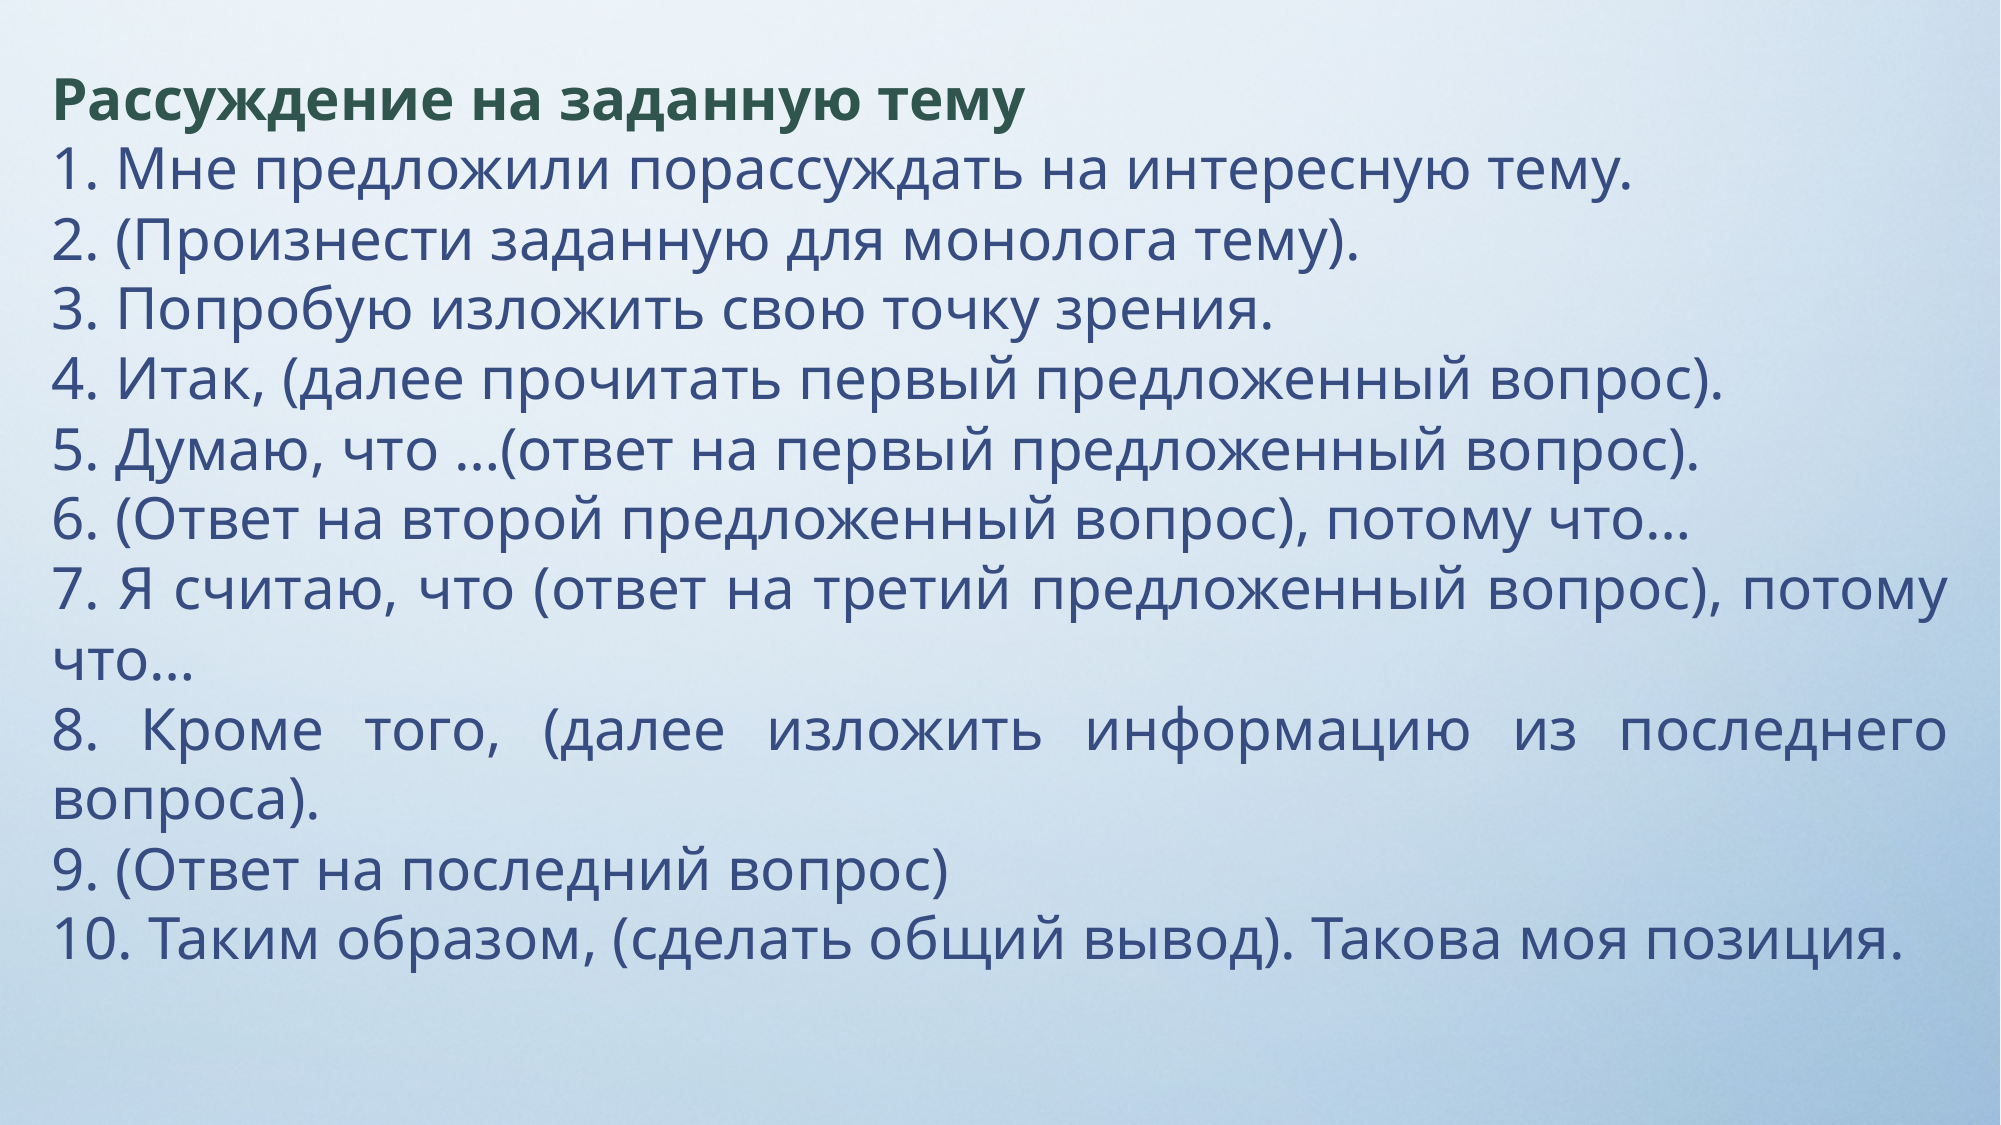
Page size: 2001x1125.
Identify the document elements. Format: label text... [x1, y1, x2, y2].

picture [0, 0, 2001, 1125]
text_box Рассуждение на заданную тему 1. Мне предложили порассуждать на интересную тему. 2. (Произнести заданную для монолога тему). 3. Попробую изложить свою точку зрения. 4. Итак, (далее прочитать первый предложенный вопрос). 5. Думаю, что …(ответ на первый предложенный вопрос). 6. (Ответ на второй предложенный вопрос), потому что… 7. Я считаю, что (ответ на третий предложенный вопрос), потому что… 8. Кроме того, (далее изложить информацию из последнего вопроса). 9. (Ответ на последний вопрос) 10. Таким образом, (сделать общий вывод). Такова моя позиция. [36, 54, 1964, 979]
